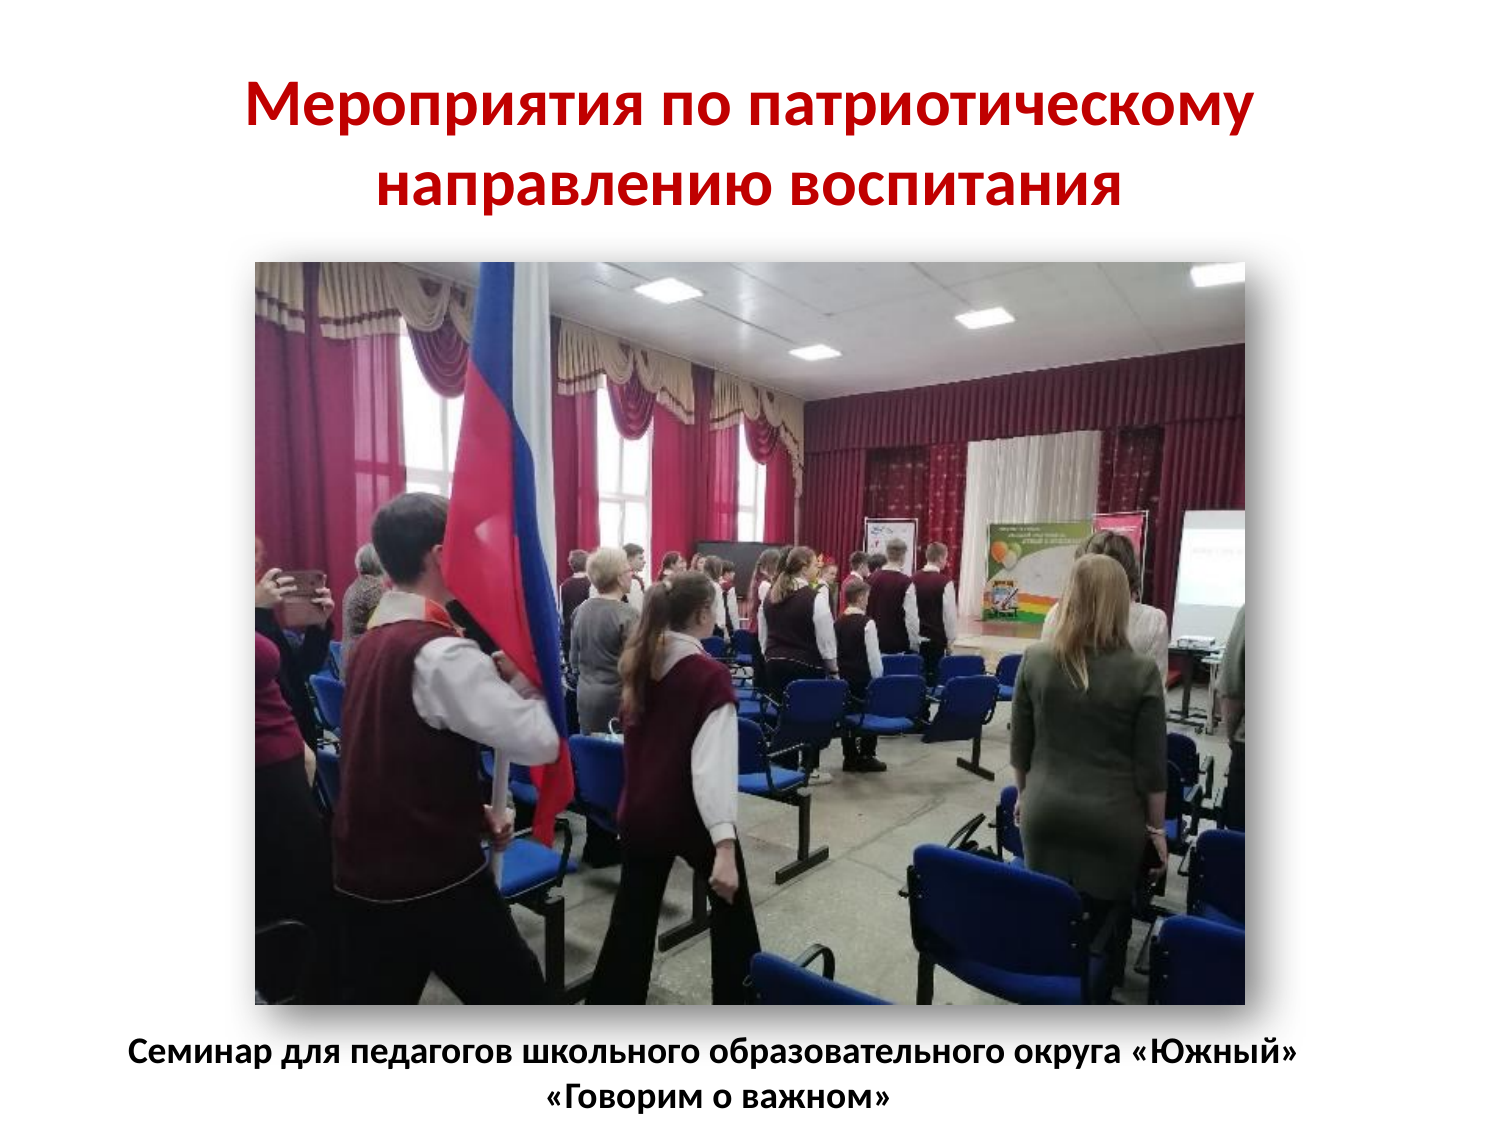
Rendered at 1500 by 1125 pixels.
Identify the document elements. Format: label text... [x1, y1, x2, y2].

text_box Семинар для педагогов школьного образовательного округа «Южный» «Говорим о важном» [113, 1018, 1326, 1124]
title Мероприятия по патриотическому направлению воспитания [75, 45, 1425, 233]
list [254, 262, 1246, 1006]
